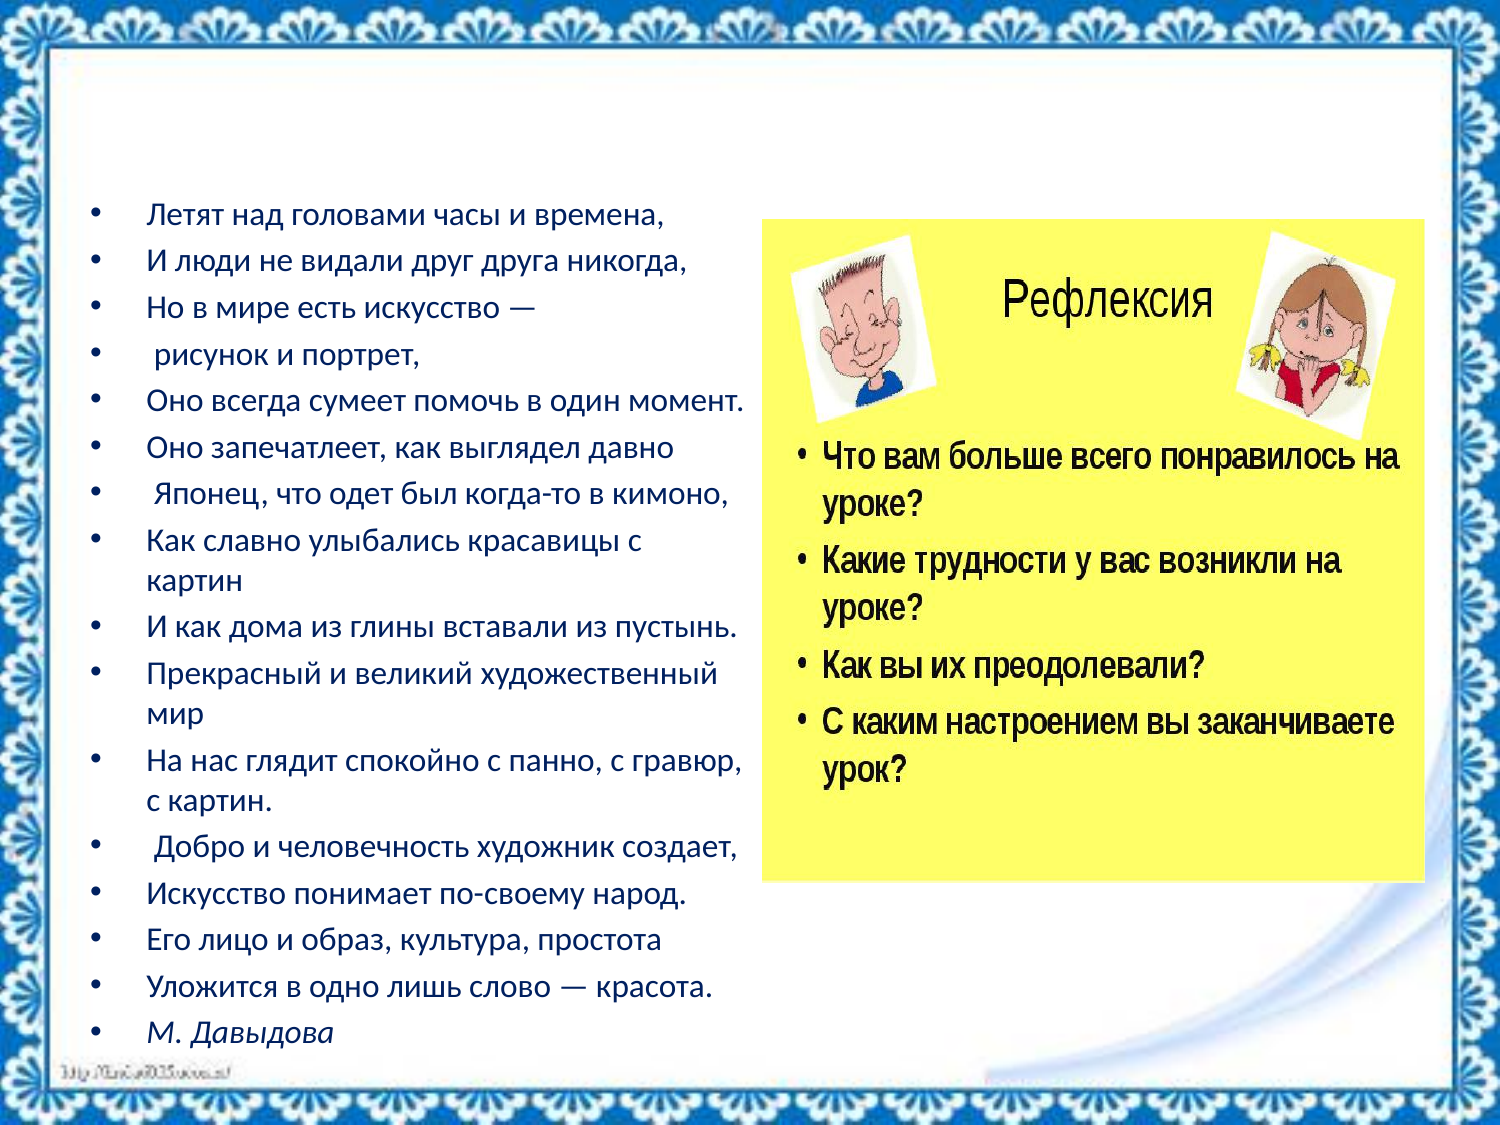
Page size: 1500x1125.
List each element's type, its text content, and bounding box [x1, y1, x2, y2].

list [762, 219, 1426, 883]
list Летят над головами часы и времена, И люди не видали друг друга никогда, Но в мире есть искусство — рисунок и портрет, Оно всегда сумеет помочь в один момент. Оно запечатлеет, как выглядел давно Японец, что одет был когда-то в кимоно, Как славно улыбались красавицы с картин И как дома из глины вставали из пустынь. Прекрасный и великий художественный мир На нас глядит спокойно с панно, с гравюр, с картин. Добро и человечность художник создает, Искусство понимает по-своему народ. Его лицо и образ, культура, простота Уложится в одно лишь слово — красота. М. Давыдова [75, 184, 762, 1083]
picture [0, 0, 1500, 1125]
